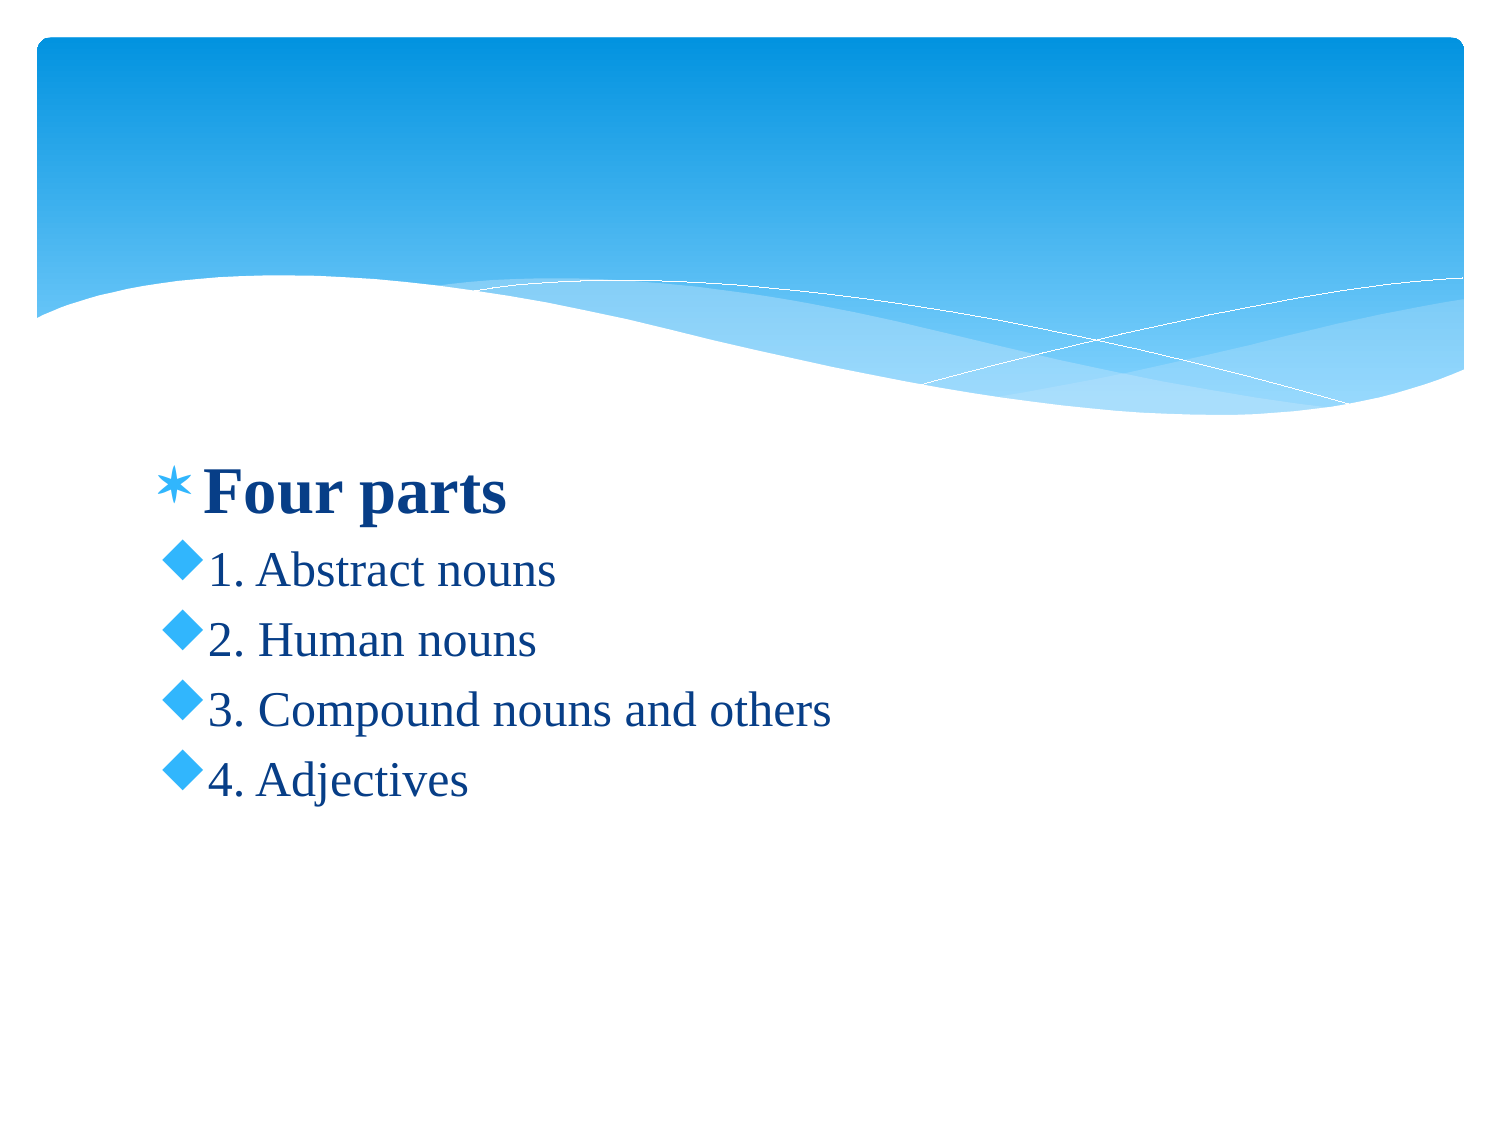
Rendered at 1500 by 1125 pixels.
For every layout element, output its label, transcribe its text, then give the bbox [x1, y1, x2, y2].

list Four parts 1. Abstract nouns 2. Human nouns 3. Compound nouns and others 4. Adjectives [143, 438, 1359, 1005]
